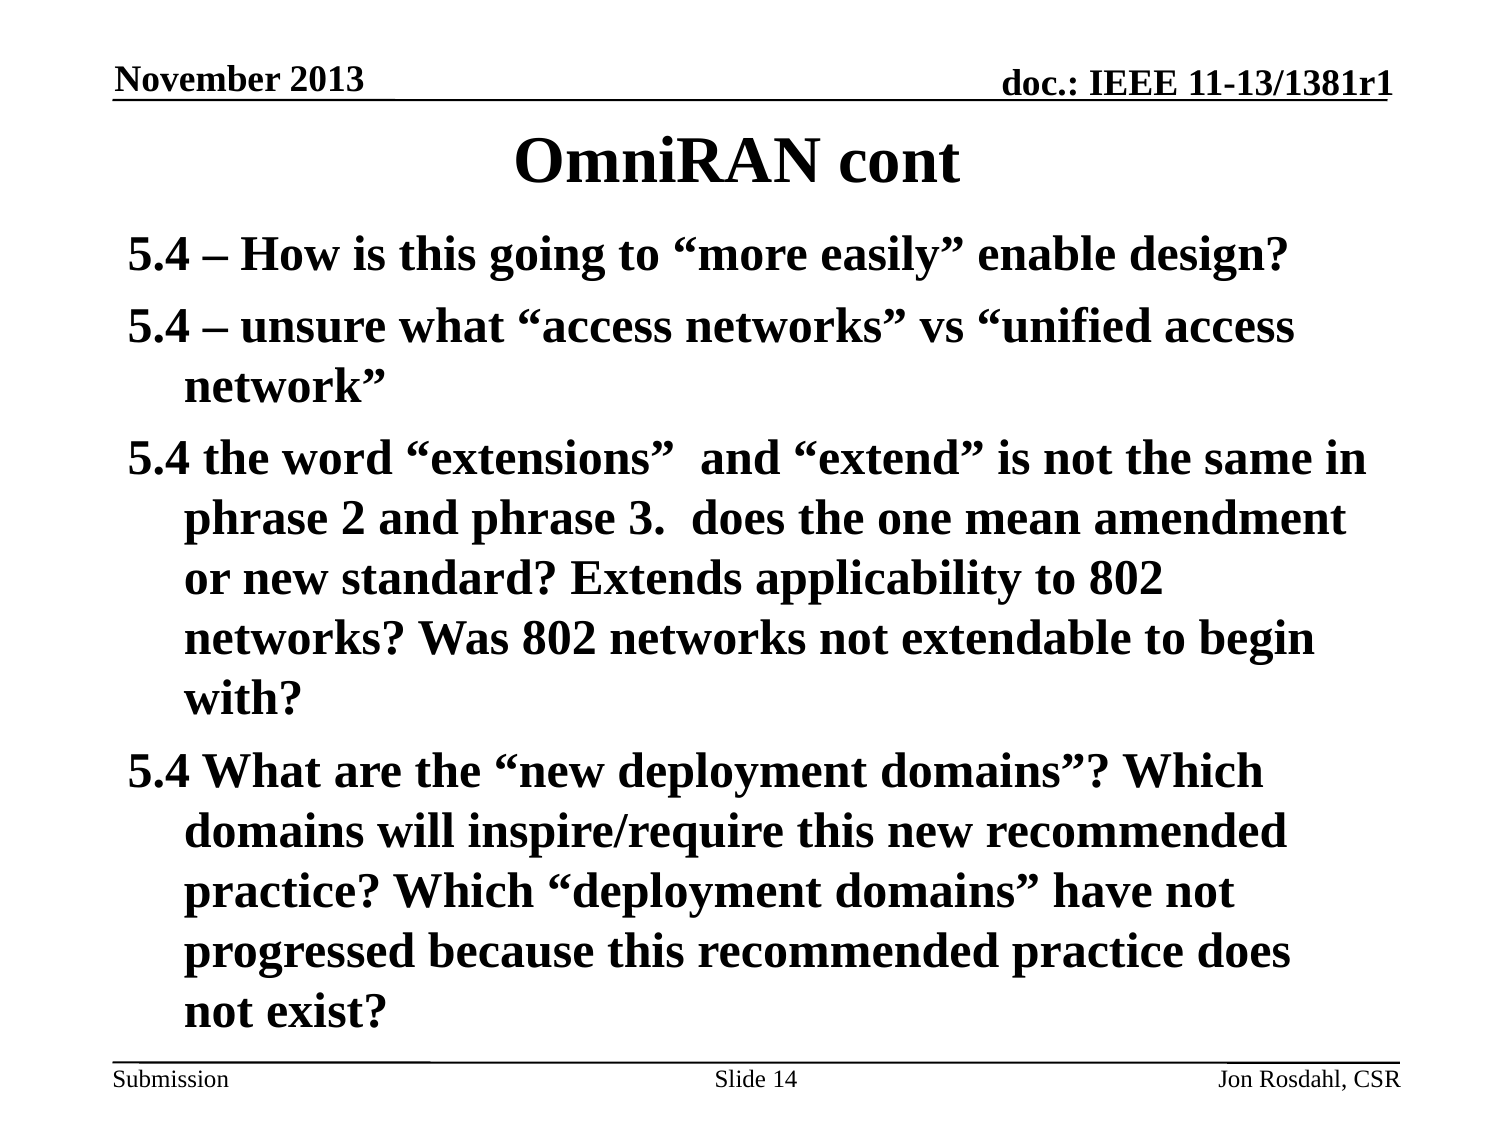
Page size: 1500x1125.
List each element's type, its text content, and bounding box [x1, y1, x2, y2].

slide_number Slide 14 [712, 1061, 800, 1123]
footer Jon Rosdahl, CSR [878, 1061, 1402, 1093]
title OmniRAN cont [112, 112, 1363, 201]
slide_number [114, 54, 423, 100]
list 5.4 – How is this going to “more easily” enable design? 5.4 – unsure what “access networks” vs “unified access network” 5.4 the word “extensions” and “extend” is not the same in phrase 2 and phrase 3. does the one mean amendment or new standard? Extends applicability to 802 networks? Was 802 networks not extendable to begin with? 5.4 What are the “new deployment domains”? Which domains will inspire/require this new recommended practice? Which “deployment domains” have not progressed because this recommended practice does not exist? [112, 212, 1388, 1051]
